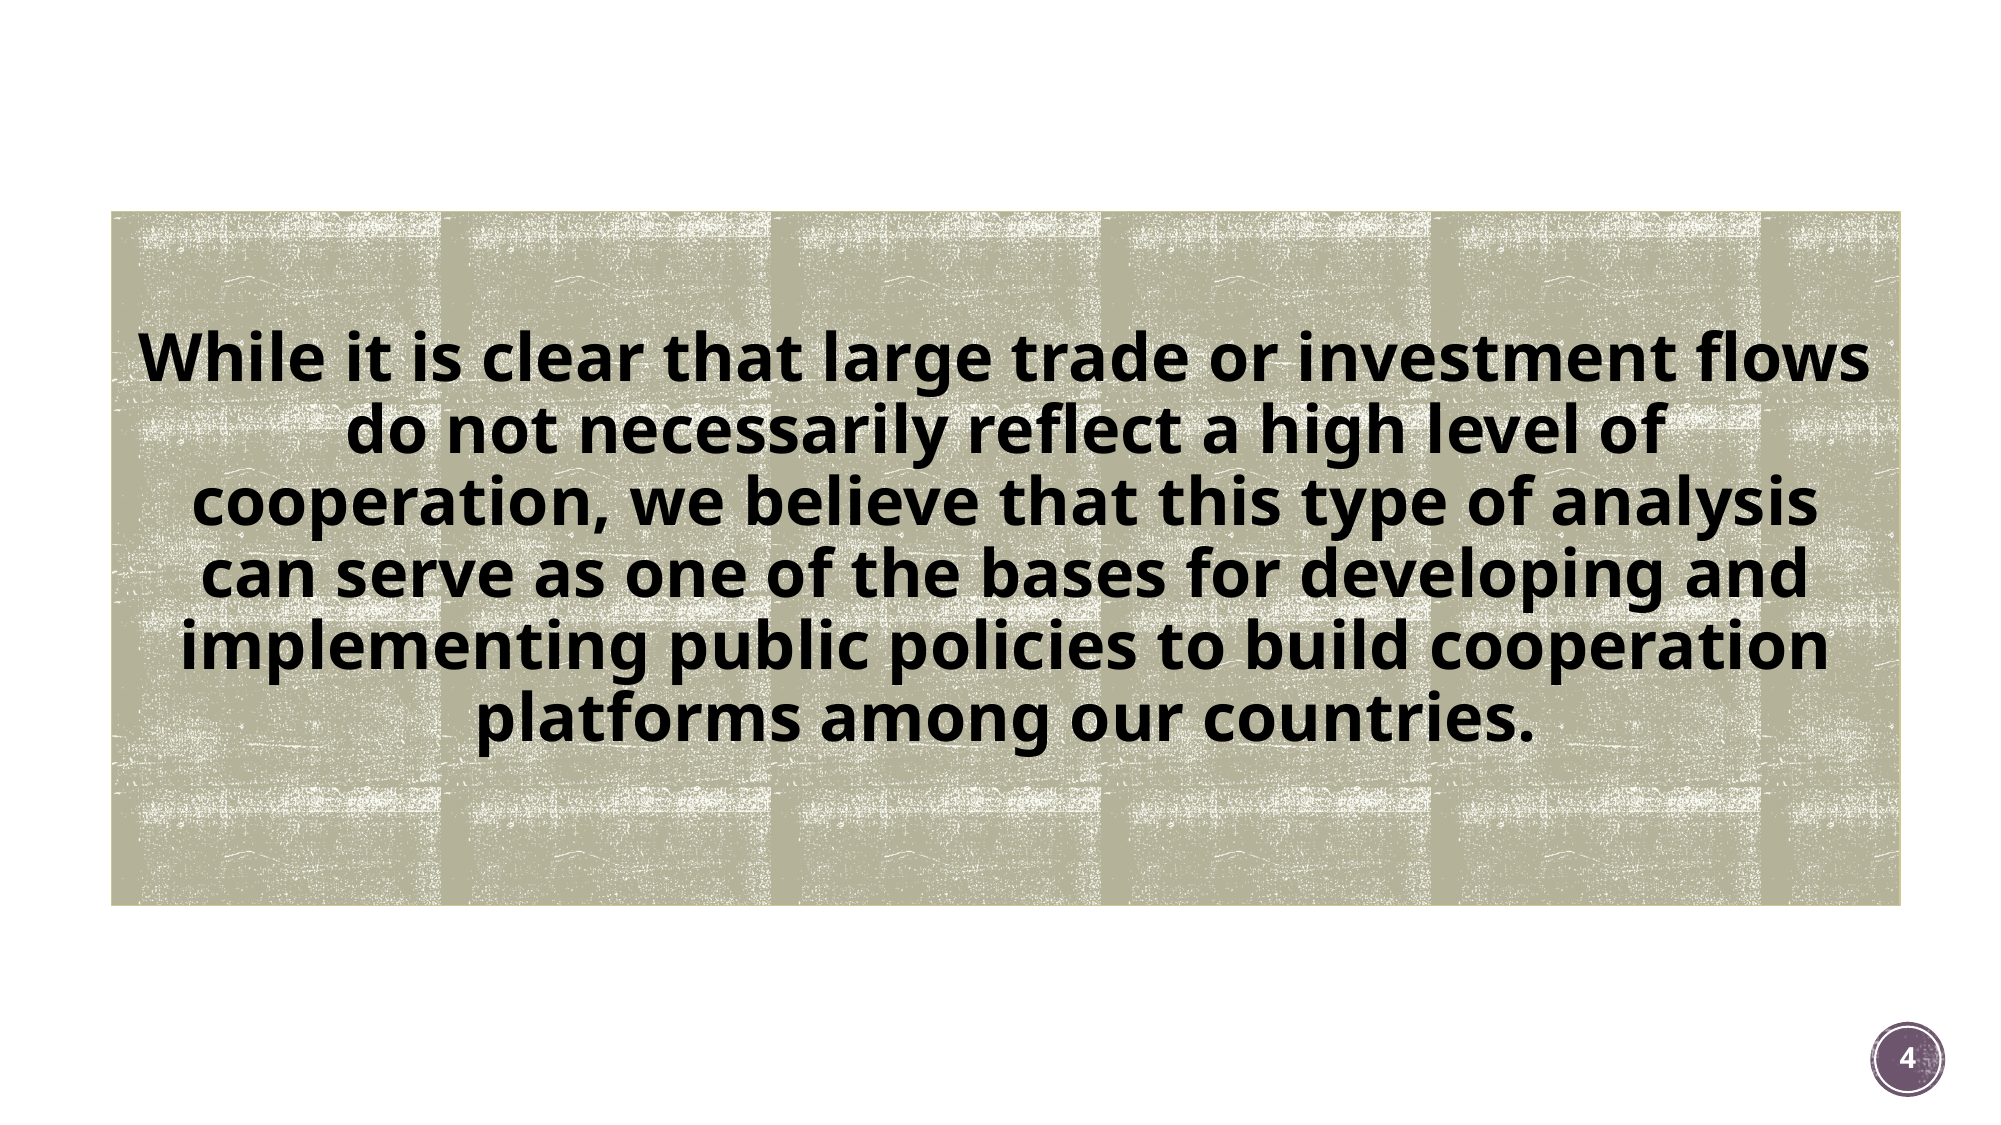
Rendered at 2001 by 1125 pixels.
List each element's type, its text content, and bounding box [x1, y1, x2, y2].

list While it is clear that large trade or investment flows do not necessarily reflect a high level of cooperation, we believe that this type of analysis can serve as one of the bases for developing and implementing public policies to build cooperation platforms among our countries. [111, 211, 1901, 906]
slide_number 4 [1855, 1028, 1961, 1089]
